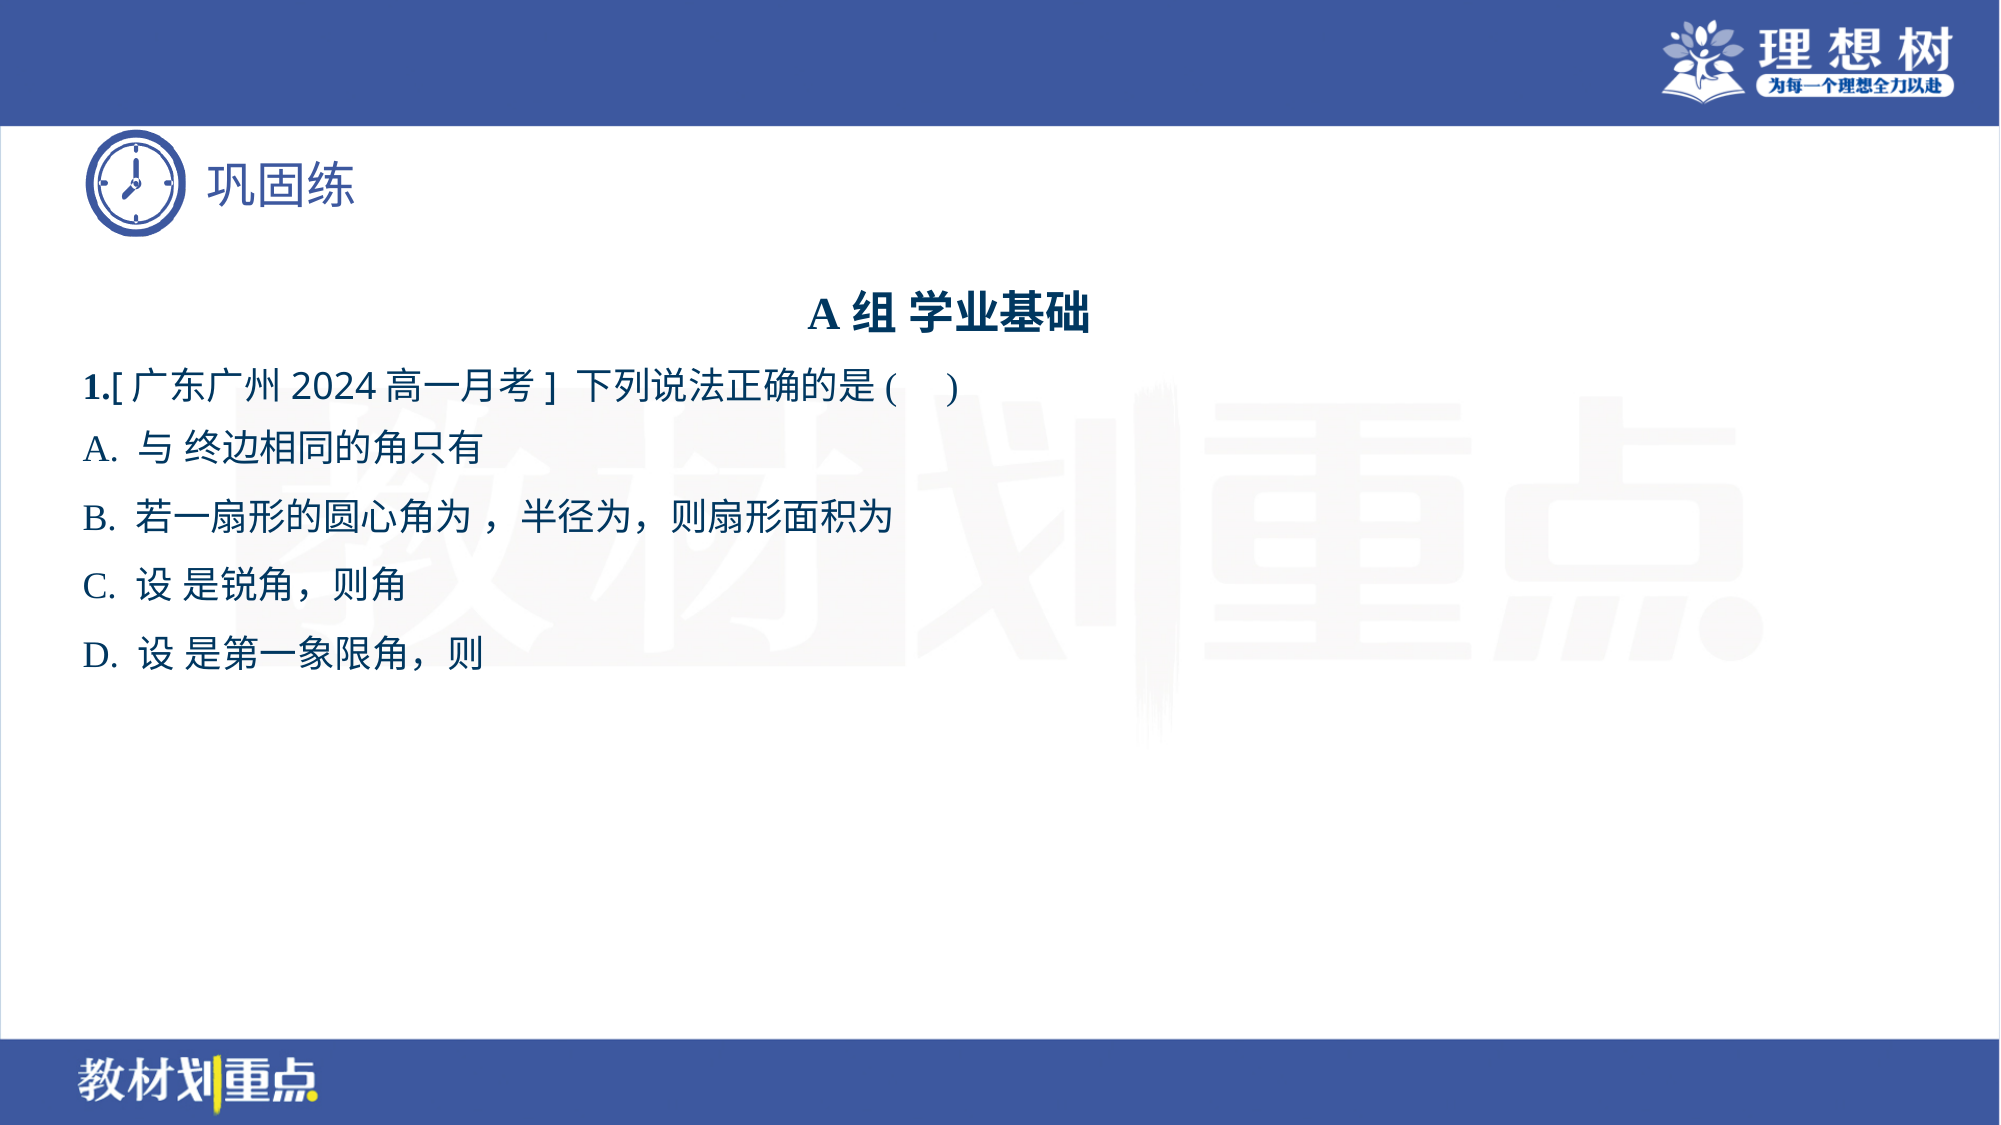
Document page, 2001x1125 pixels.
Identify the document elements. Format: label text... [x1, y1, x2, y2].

text_box 巩固练 [206, 140, 503, 226]
text_box 1.[广东广州2024高一月考] 下列说法正确的是( ) [82, 340, 1817, 400]
text_box A组 学业基础 [82, 257, 1817, 340]
picture [0, 0, 2000, 1125]
